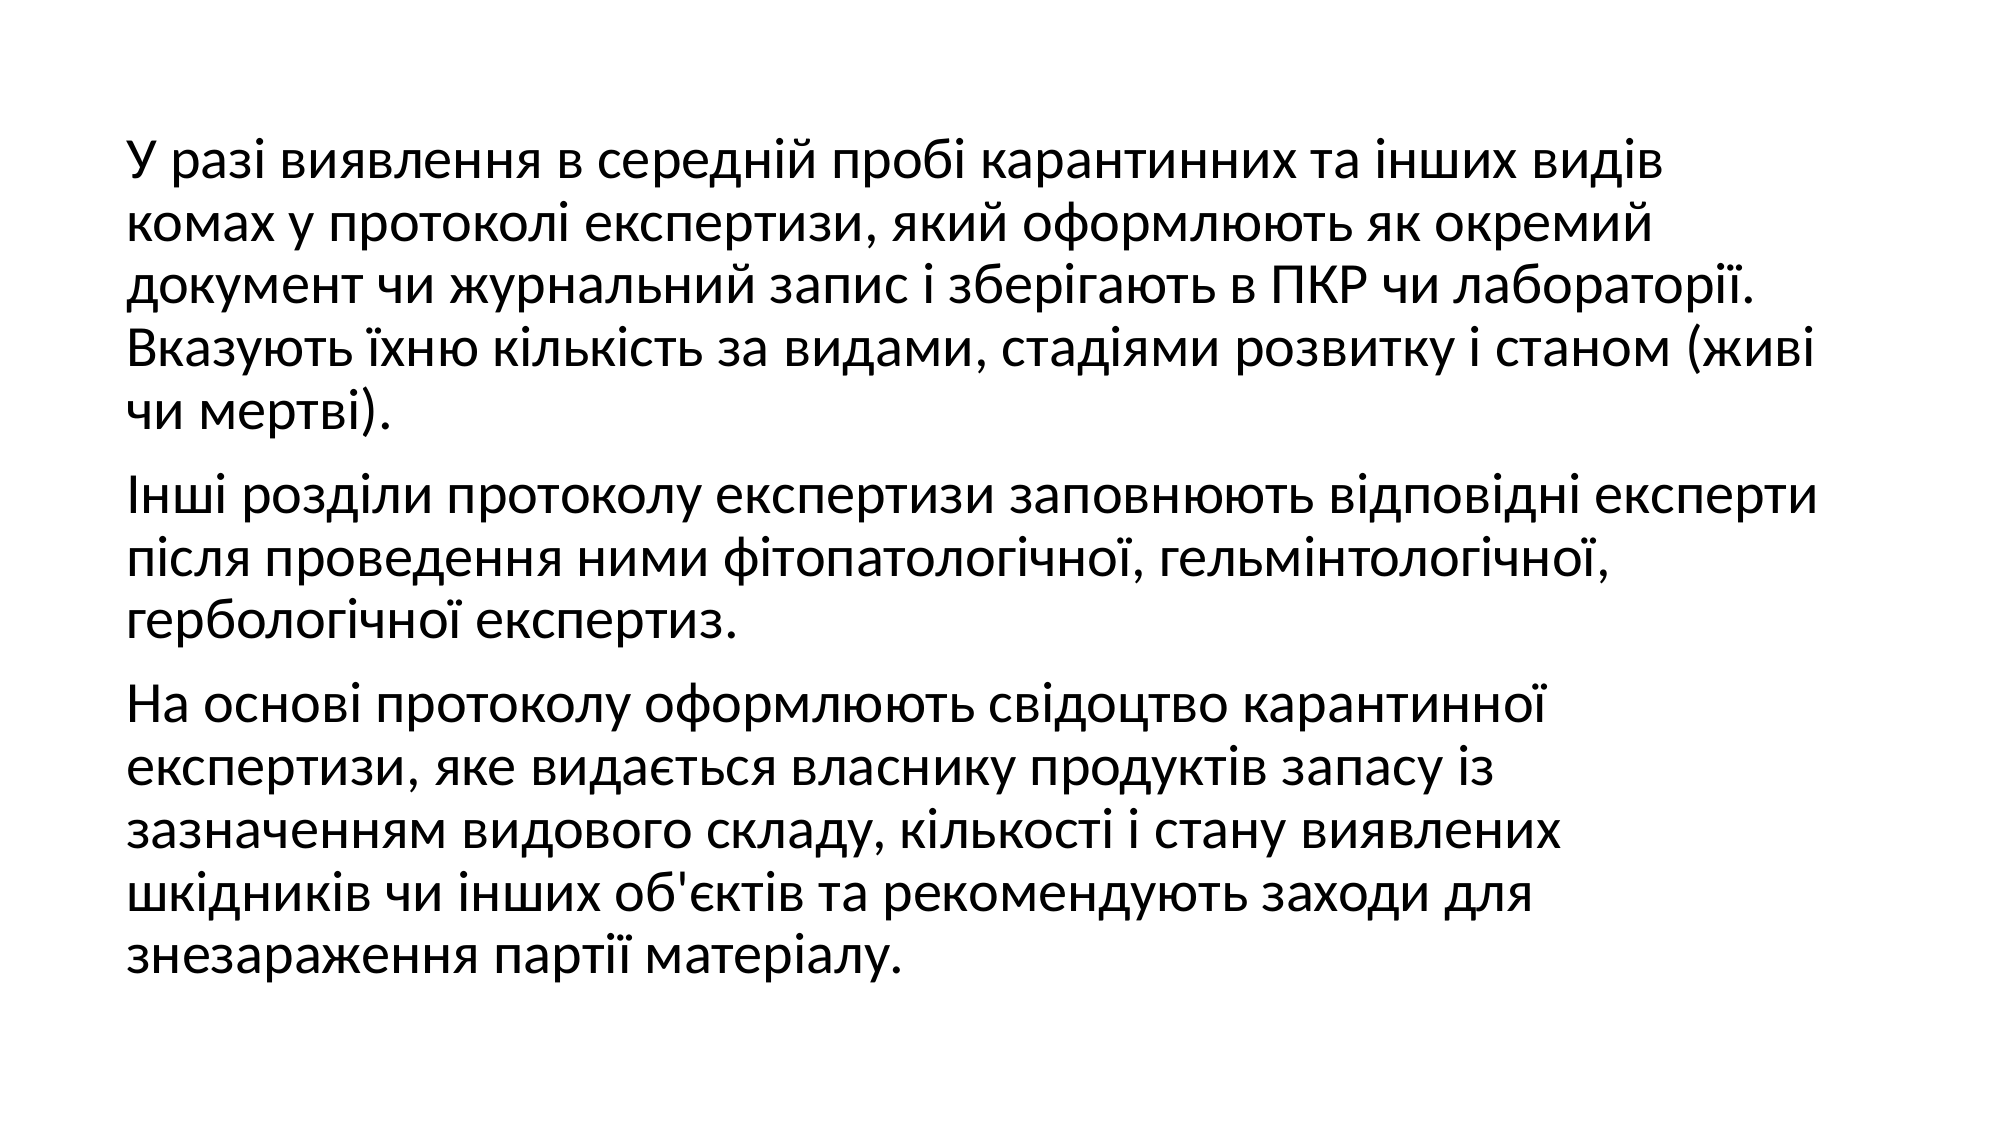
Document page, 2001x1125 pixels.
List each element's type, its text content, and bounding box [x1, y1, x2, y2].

list У разі виявлення в середній пробі карантинних та інших видів комах у протоколі експертизи, який оформлюють як окремий документ чи журнальний запис і зберігають в ПКР чи лабораторії. Вказують їхню кількість за видами, стадіями розвитку і станом (живі чи мертві). Інші розділи протоколу експертизи заповнюють відповідні експерти після проведення ними фітопатологічної, гельмінтологічної, гербологічної експертиз. На основі протоколу оформлюють свідоцтво карантинної експертизи, яке видається власнику продуктів запасу із зазначенням видового складу, кількості і стану виявлених шкідників чи інших об'єктів та рекомендують заходи для знезараження партії матеріалу. [111, 120, 1837, 1069]
